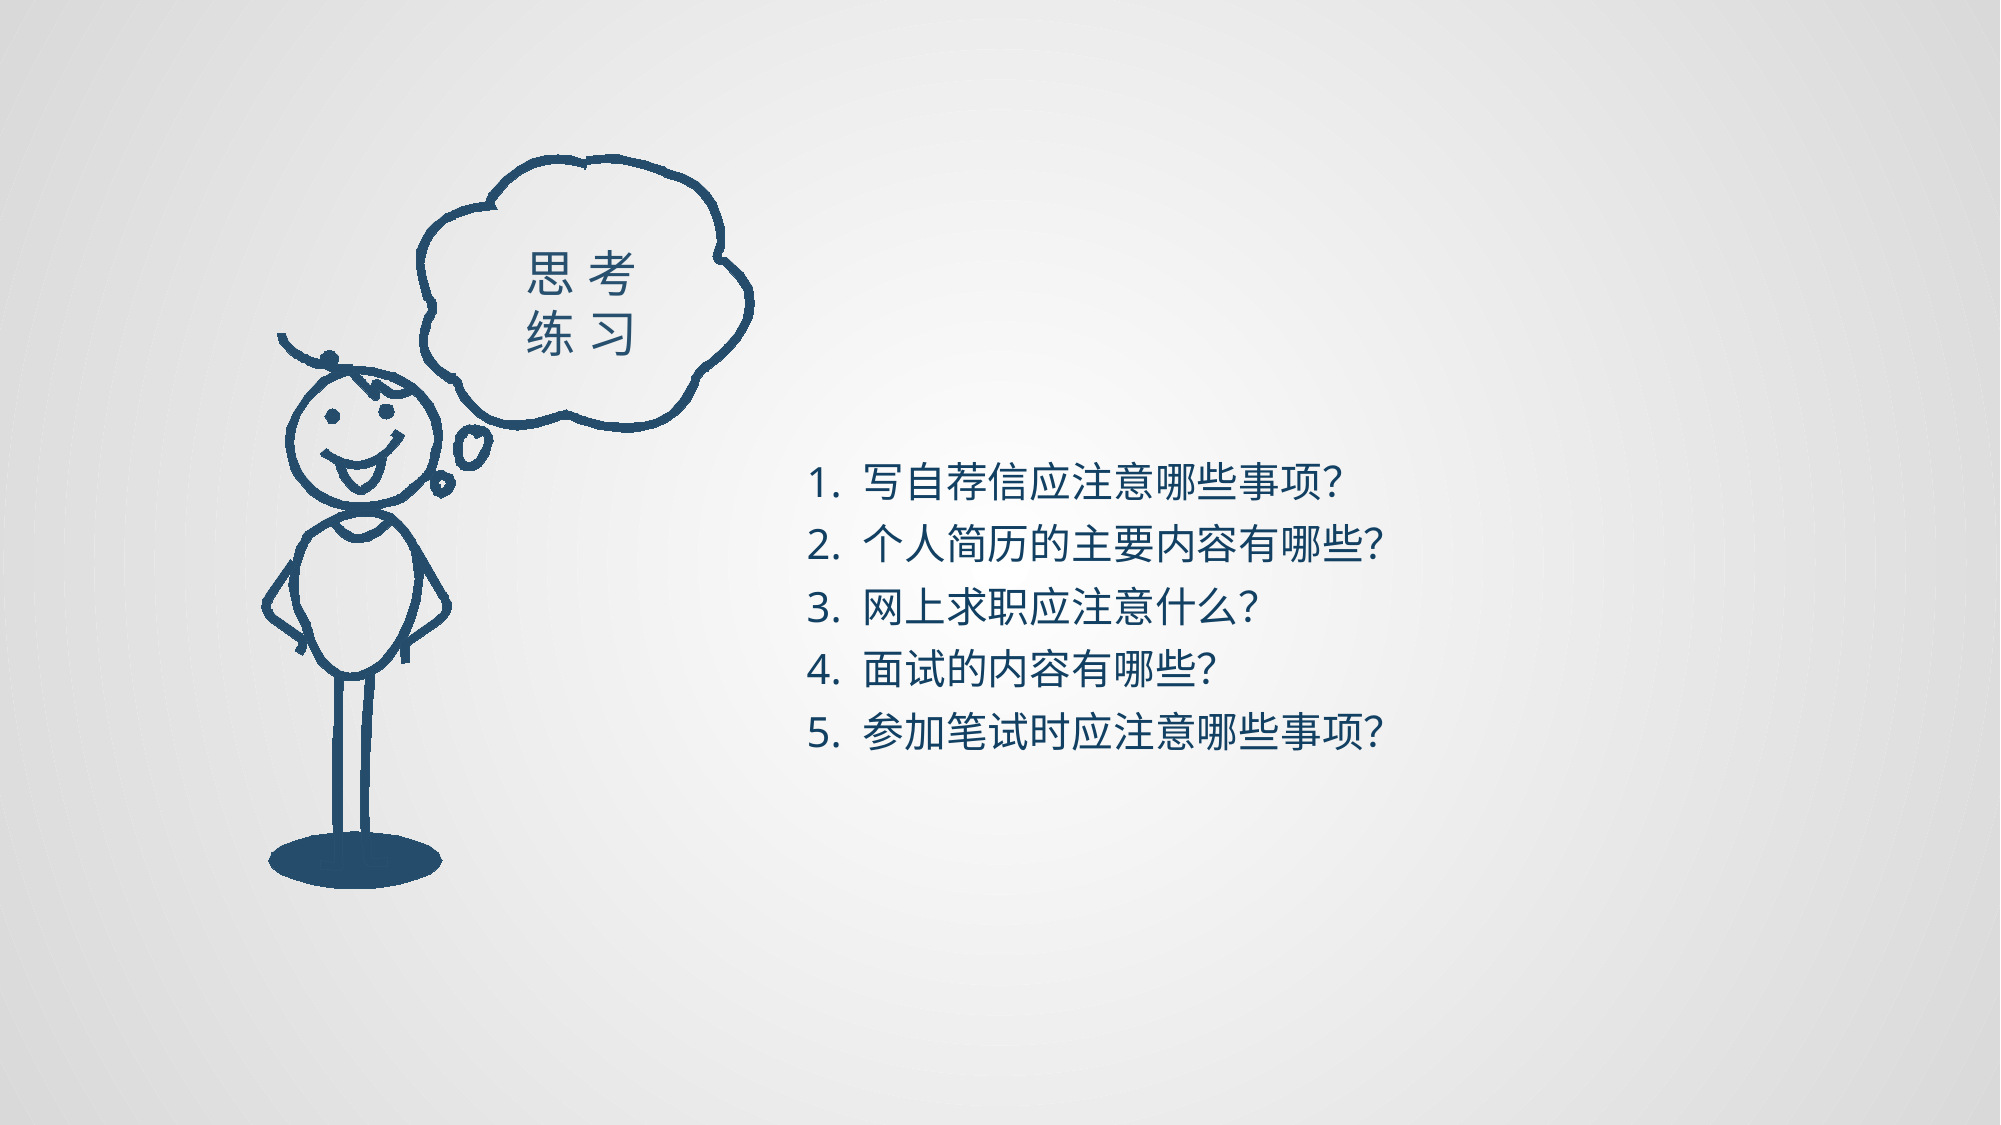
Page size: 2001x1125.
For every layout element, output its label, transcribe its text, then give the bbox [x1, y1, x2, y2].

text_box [261, 154, 755, 889]
text_box 1. 写自荐信应注意哪些事项？ 2. 个人简历的主要内容有哪些？ 3. 网上求职应注意什么？ 4. 面试的内容有哪些？ 5. 参加笔试时应注意哪些事项？ [791, 448, 1691, 764]
